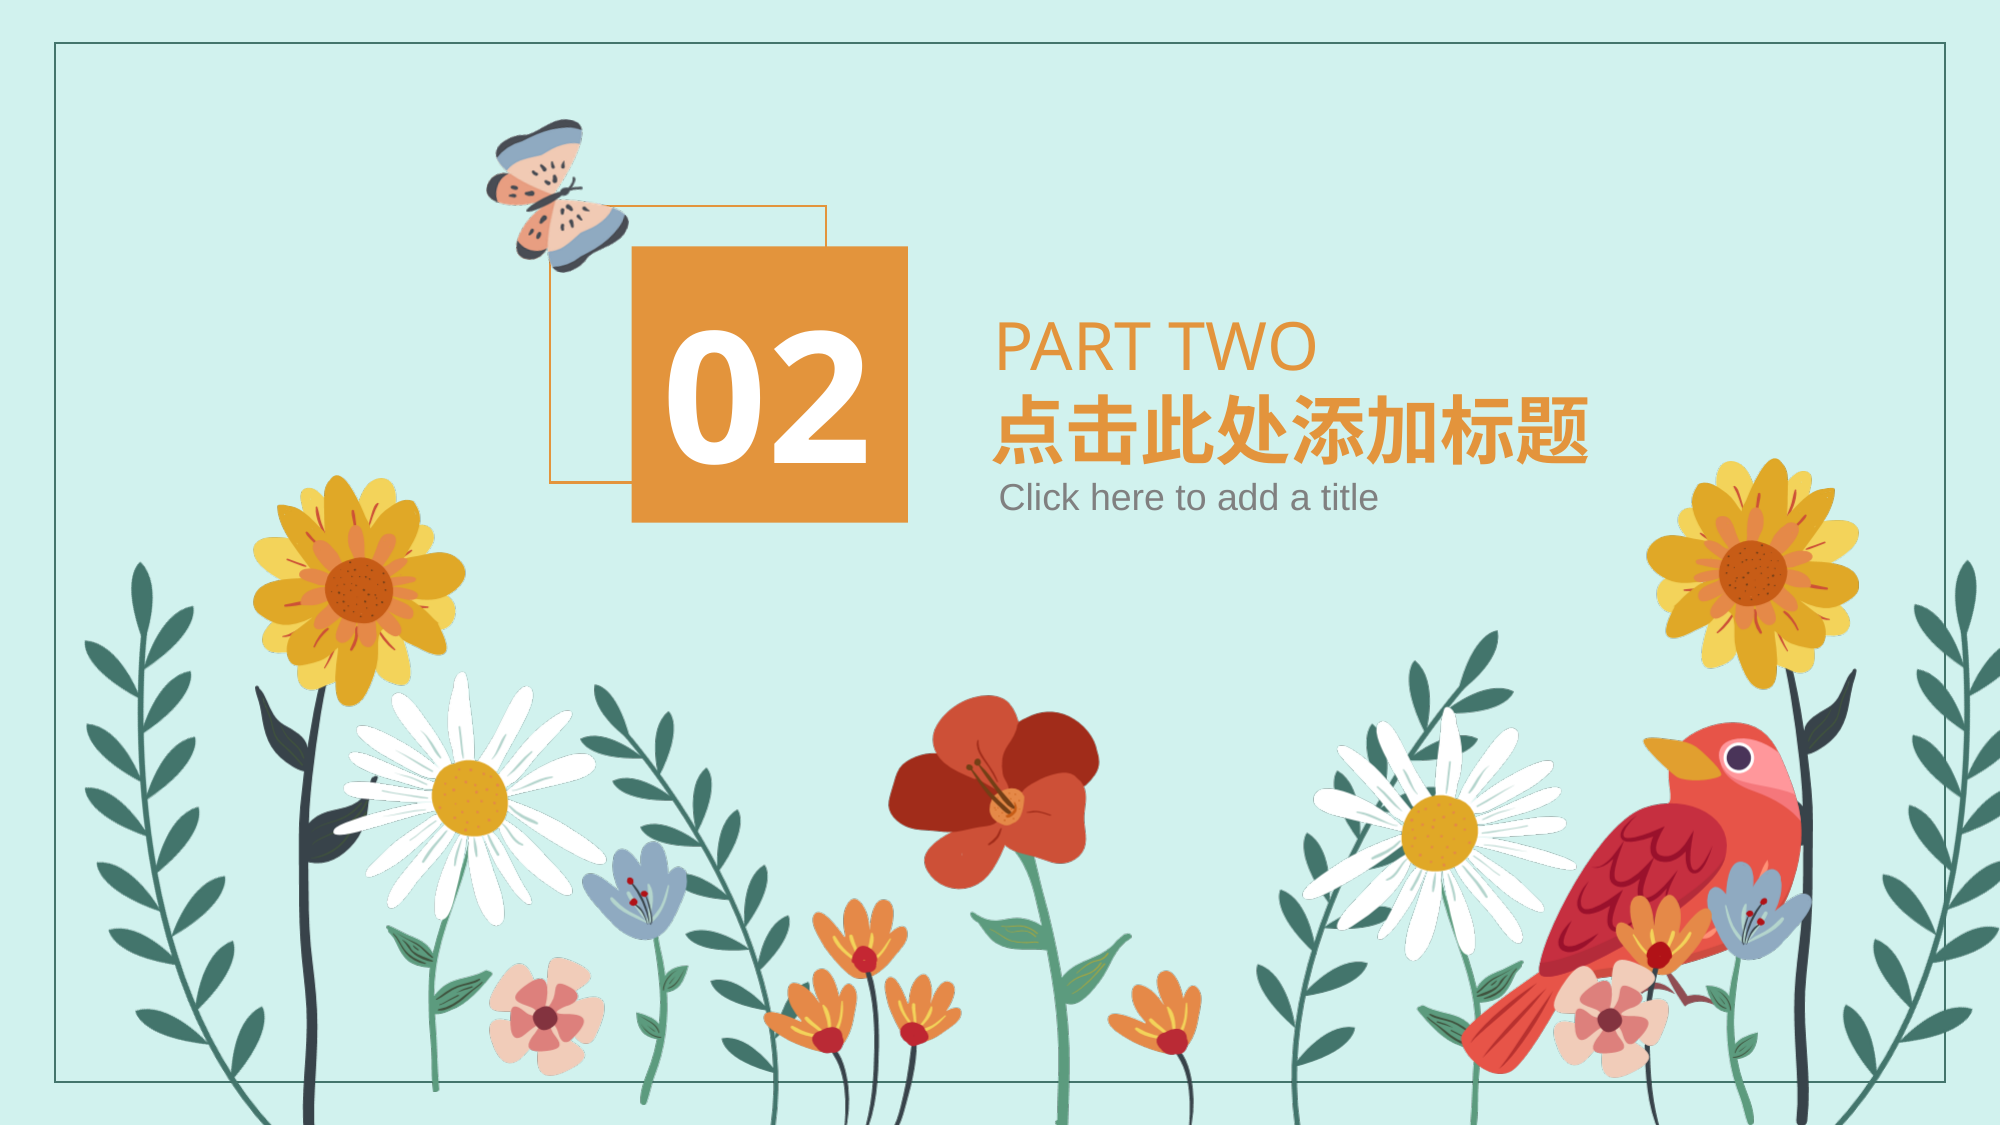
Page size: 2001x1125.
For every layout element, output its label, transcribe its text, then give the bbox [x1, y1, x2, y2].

text_box [54, 42, 282, 457]
picture [474, 107, 644, 282]
text_box [826, 42, 1946, 457]
text_box 点击此处添加标题 [1192, 376, 1622, 457]
picture [0, 457, 2000, 1125]
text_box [282, 0, 826, 457]
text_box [631, 246, 1192, 457]
text_box PART TWO [1192, 296, 1534, 376]
